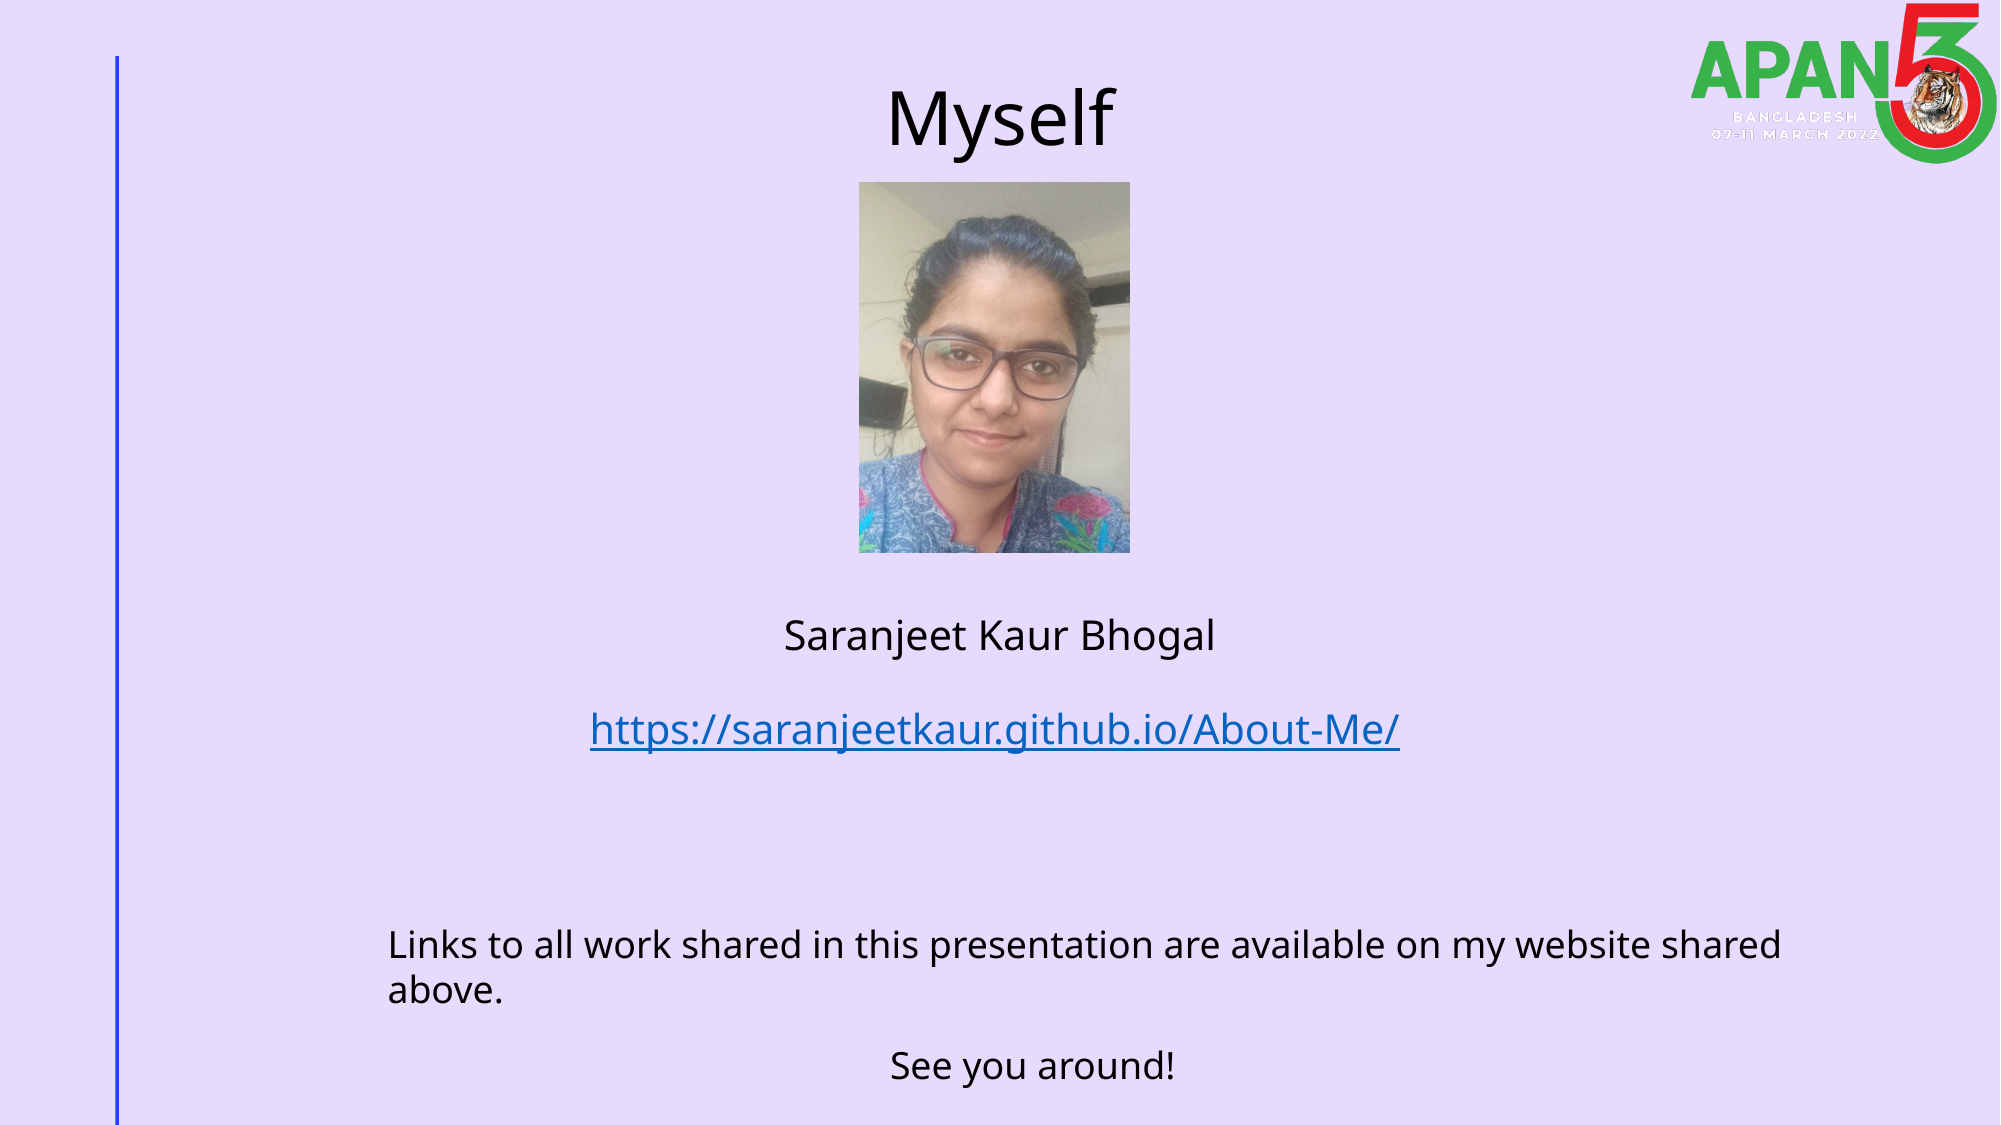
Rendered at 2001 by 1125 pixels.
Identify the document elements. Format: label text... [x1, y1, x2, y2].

list Saranjeet Kaur Bhogal https://saranjeetkaur.github.io/About-Me/ [415, 607, 1585, 860]
text_box See you around! [875, 1034, 1426, 1095]
picture [859, 182, 1130, 553]
title Myself [137, 59, 1863, 182]
text_box Links to all work shared in this presentation are available on my website shared above. [372, 913, 1827, 1019]
picture [1689, 1, 2000, 166]
